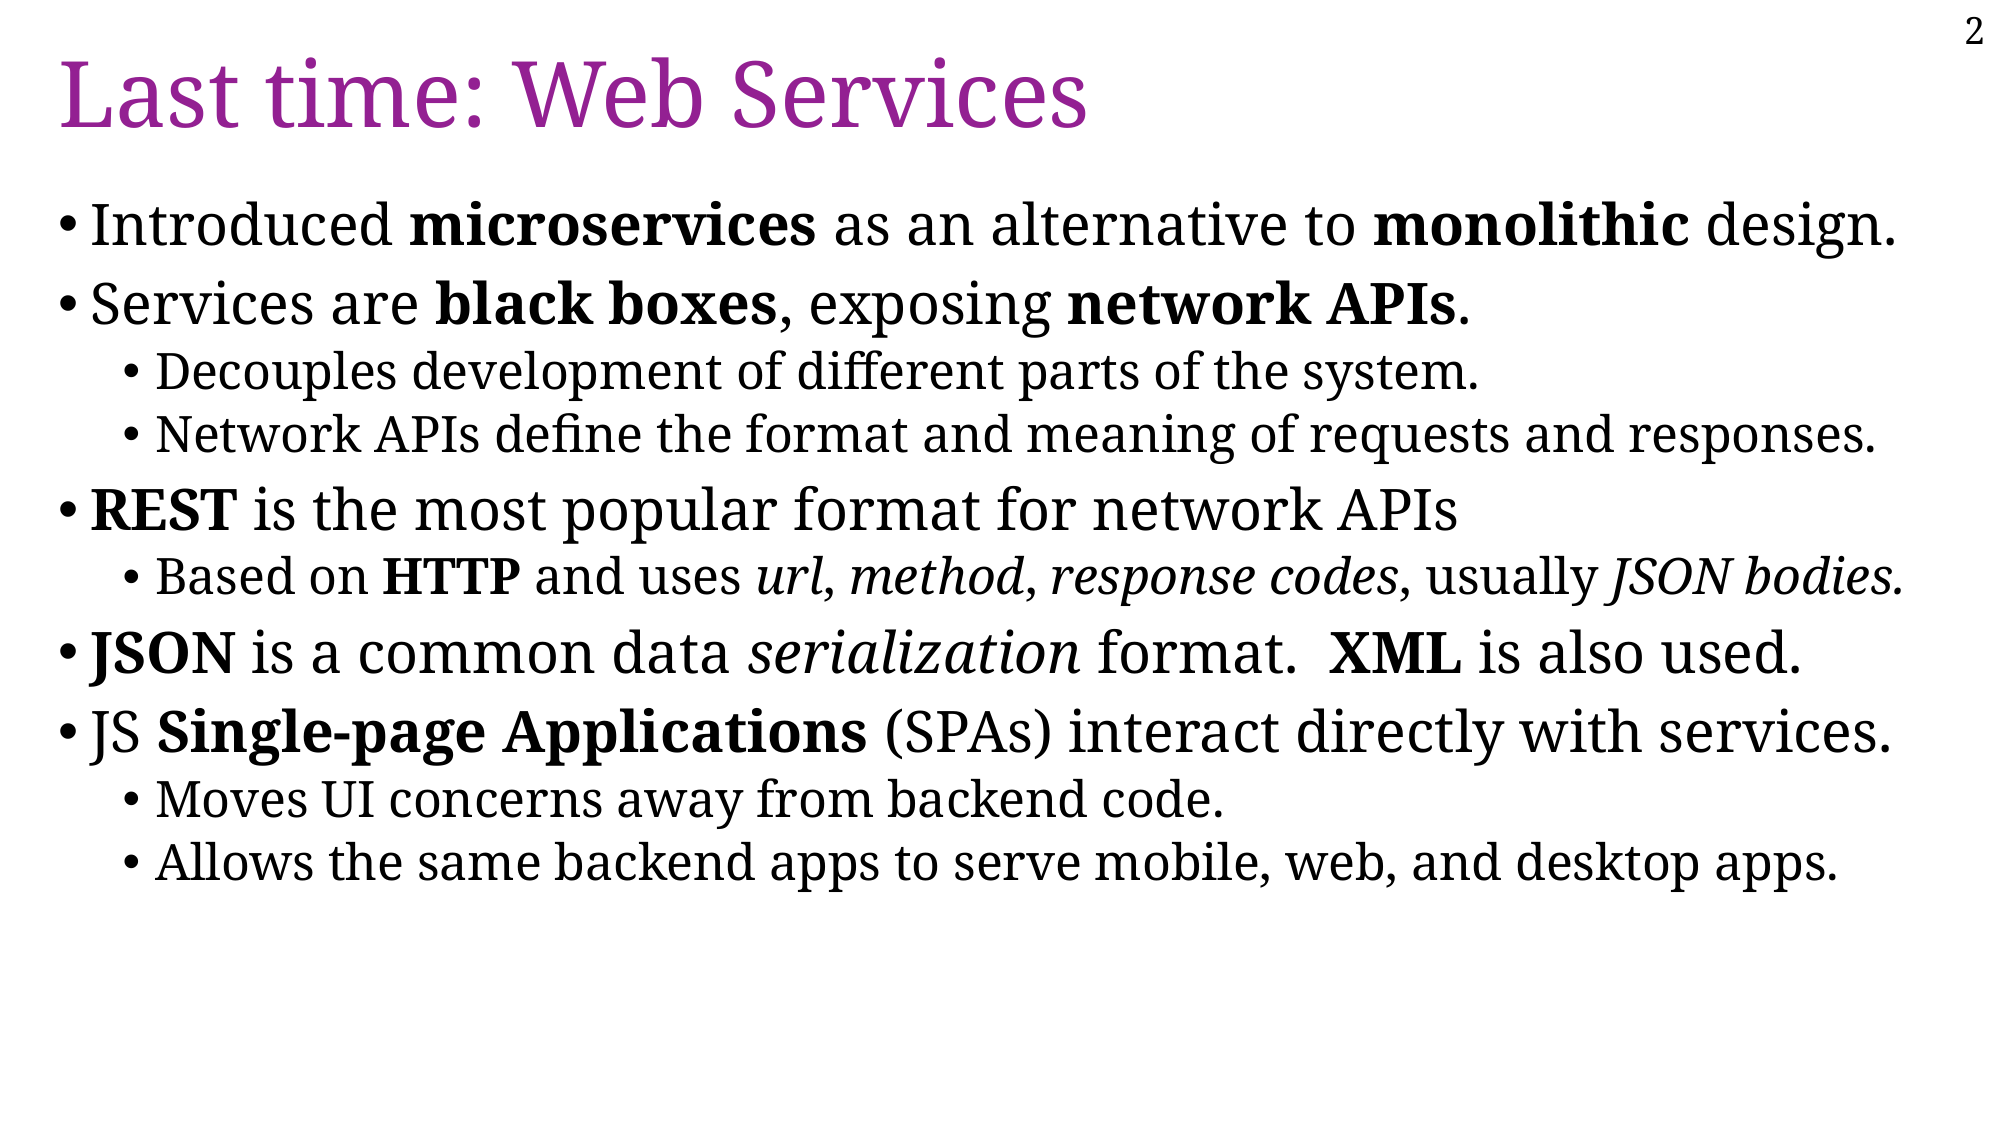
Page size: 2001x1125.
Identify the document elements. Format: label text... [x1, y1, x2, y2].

text_box 2 [1901, 0, 2000, 60]
title Last time: Web Services [43, 25, 1953, 171]
list Introduced microservices as an alternative to monolithic design. Services are black boxes, exposing network APIs. Decouples development of different parts of the system. Network APIs define the format and meaning of requests and responses. REST is the most popular format for network APIs Based on HTTP and uses url, method, response codes, usually JSON bodies. JSON is a common data serialization format. XML is also used. JS Single-page Applications (SPAs) interact directly with services. Moves UI concerns away from backend code. Allows the same backend apps to serve mobile, web, and desktop apps. [43, 188, 1953, 1106]
